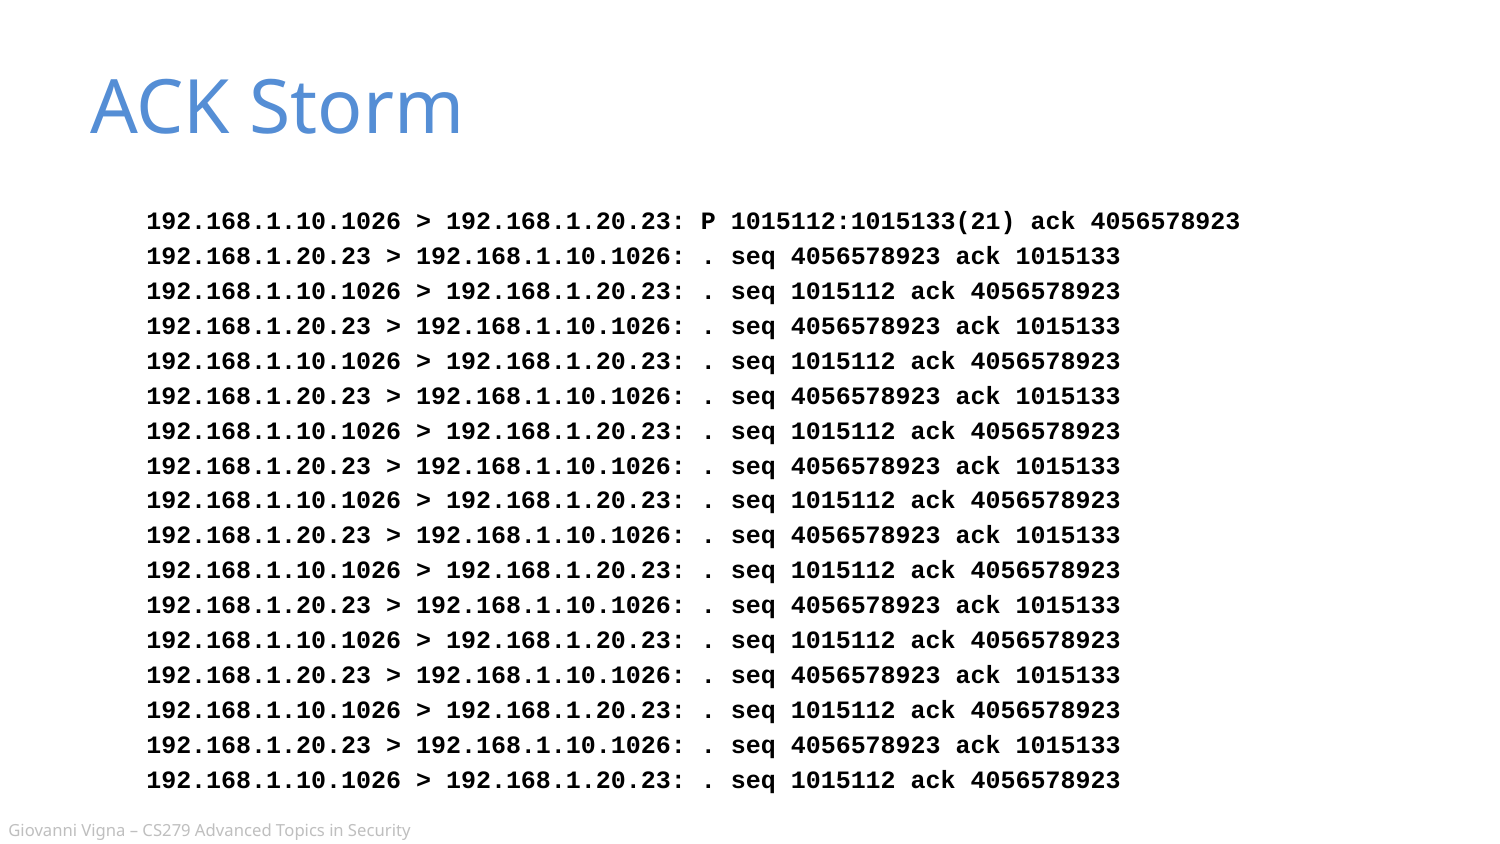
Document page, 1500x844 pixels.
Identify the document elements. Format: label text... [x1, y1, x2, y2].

title ACK Storm [75, 33, 1425, 175]
list 192.168.1.10.1026 > 192.168.1.20.23: P 1015112:1015133(21) ack 4056578923 192.168.1.20.23 > 192.168.1.10.1026: . seq 4056578923 ack 1015133 192.168.1.10.1026 > 192.168.1.20.23: . seq 1015112 ack 4056578923 192.168.1.20.23 > 192.168.1.10.1026: . seq 4056578923 ack 1015133 192.168.1.10.1026 > 192.168.1.20.23: . seq 1015112 ack 4056578923 192.168.1.20.23 > 192.168.1.10.1026: . seq 4056578923 ack 1015133 192.168.1.10.1026 > 192.168.1.20.23: . seq 1015112 ack 4056578923 192.168.1.20.23 > 192.168.1.10.1026: . seq 4056578923 ack 1015133 192.168.1.10.1026 > 192.168.1.20.23: . seq 1015112 ack 4056578923 192.168.1.20.23 > 192.168.1.10.1026: . seq 4056578923 ack 1015133 192.168.1.10.1026 > 192.168.1.20.23: . seq 1015112 ack 4056578923 192.168.1.20.23 > 192.168.1.10.1026: . seq 4056578923 ack 1015133 192.168.1.10.1026 > 192.168.1.20.23: . seq 1015112 ack 4056578923 192.168.1.20.23 > 192.168.1.10.1026: . seq 4056578923 ack 1015133 192.168.1.10.1026 > 192.168.1.20.23: . seq 1015112 ack 4056578923 192.168.1.20.23 > 192.168.1.10.1026: . seq 4056578923 ack 1015133 192.168.1.10.1026 > 192.168.1.20.23: . seq 1015112 ack 4056578923 [75, 196, 1425, 813]
